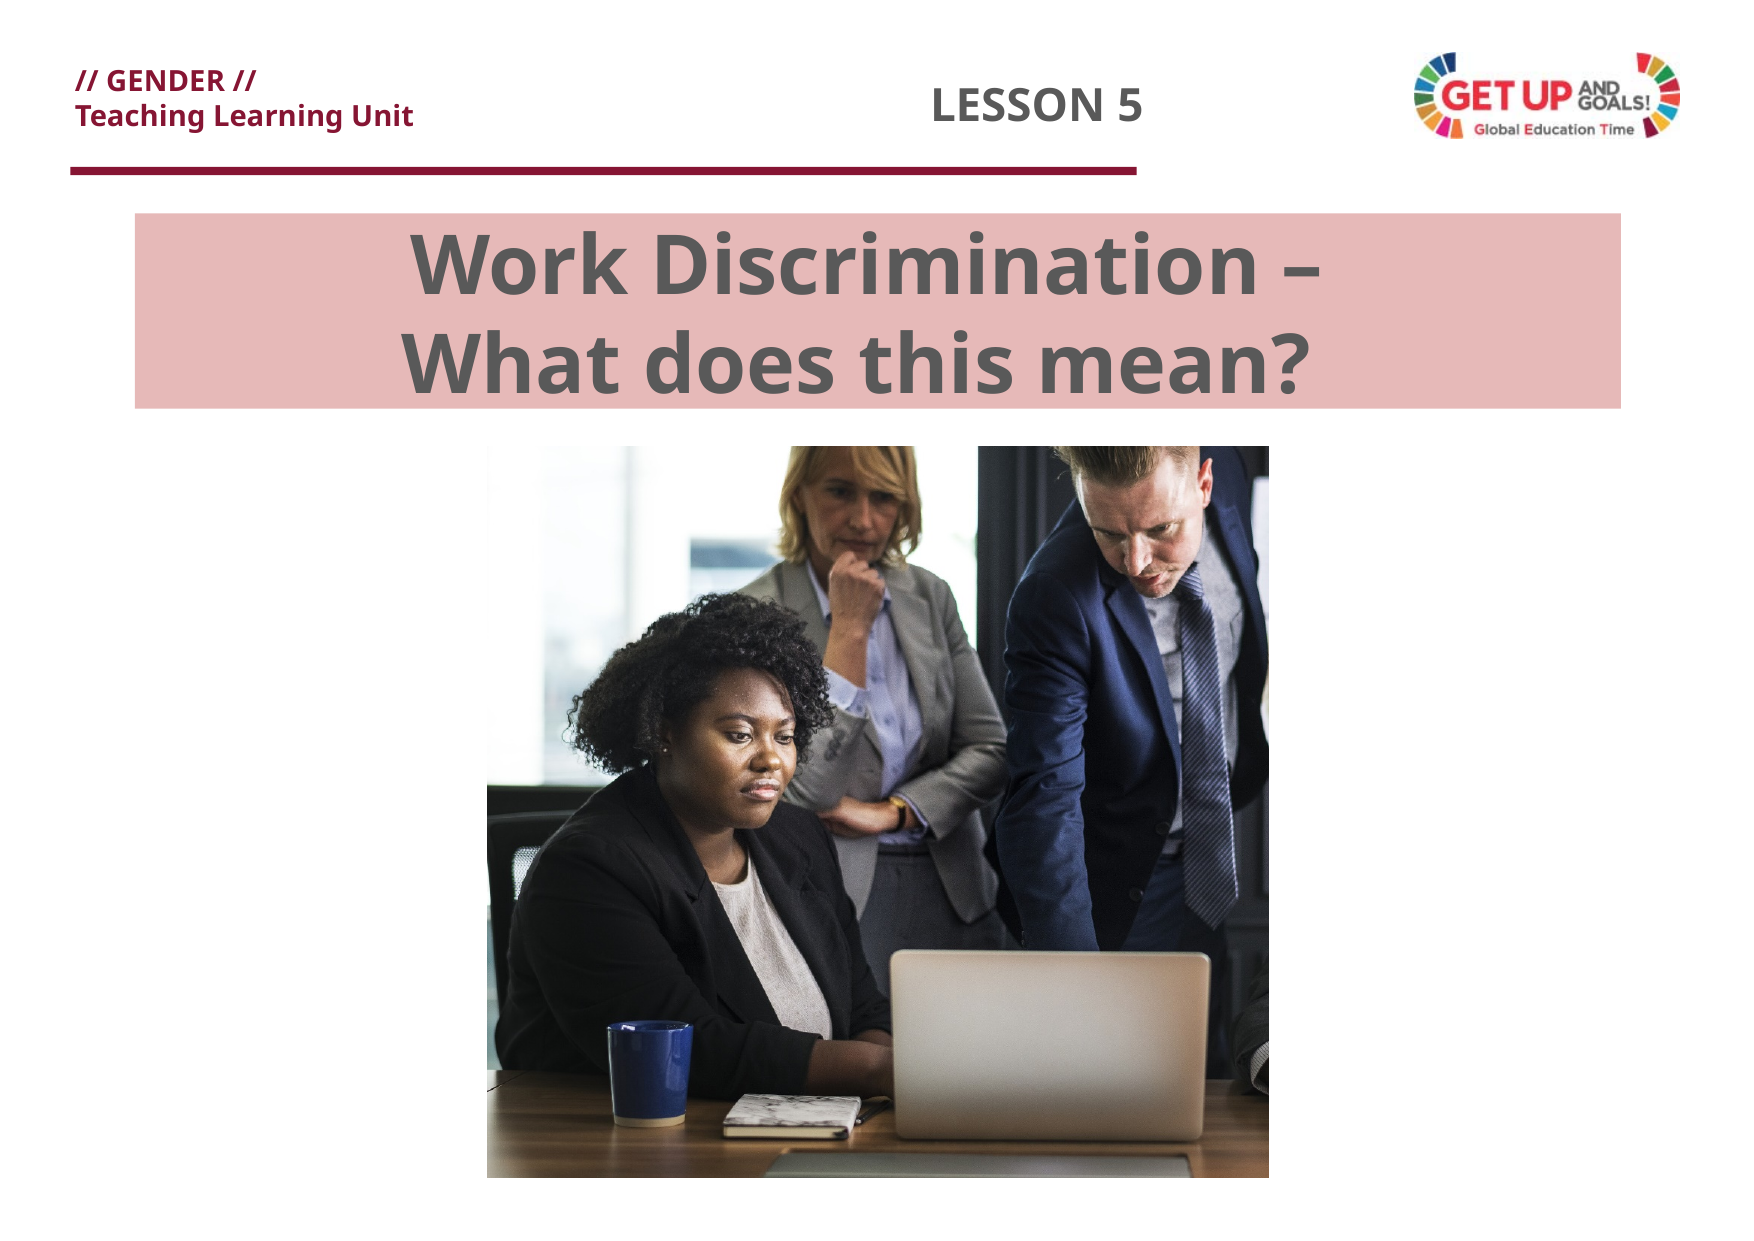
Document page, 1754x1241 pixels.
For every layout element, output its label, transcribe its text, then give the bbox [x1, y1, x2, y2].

title Work Discrimination – What does this mean? [134, 213, 1621, 409]
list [486, 446, 1269, 1179]
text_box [59, 47, 1680, 176]
